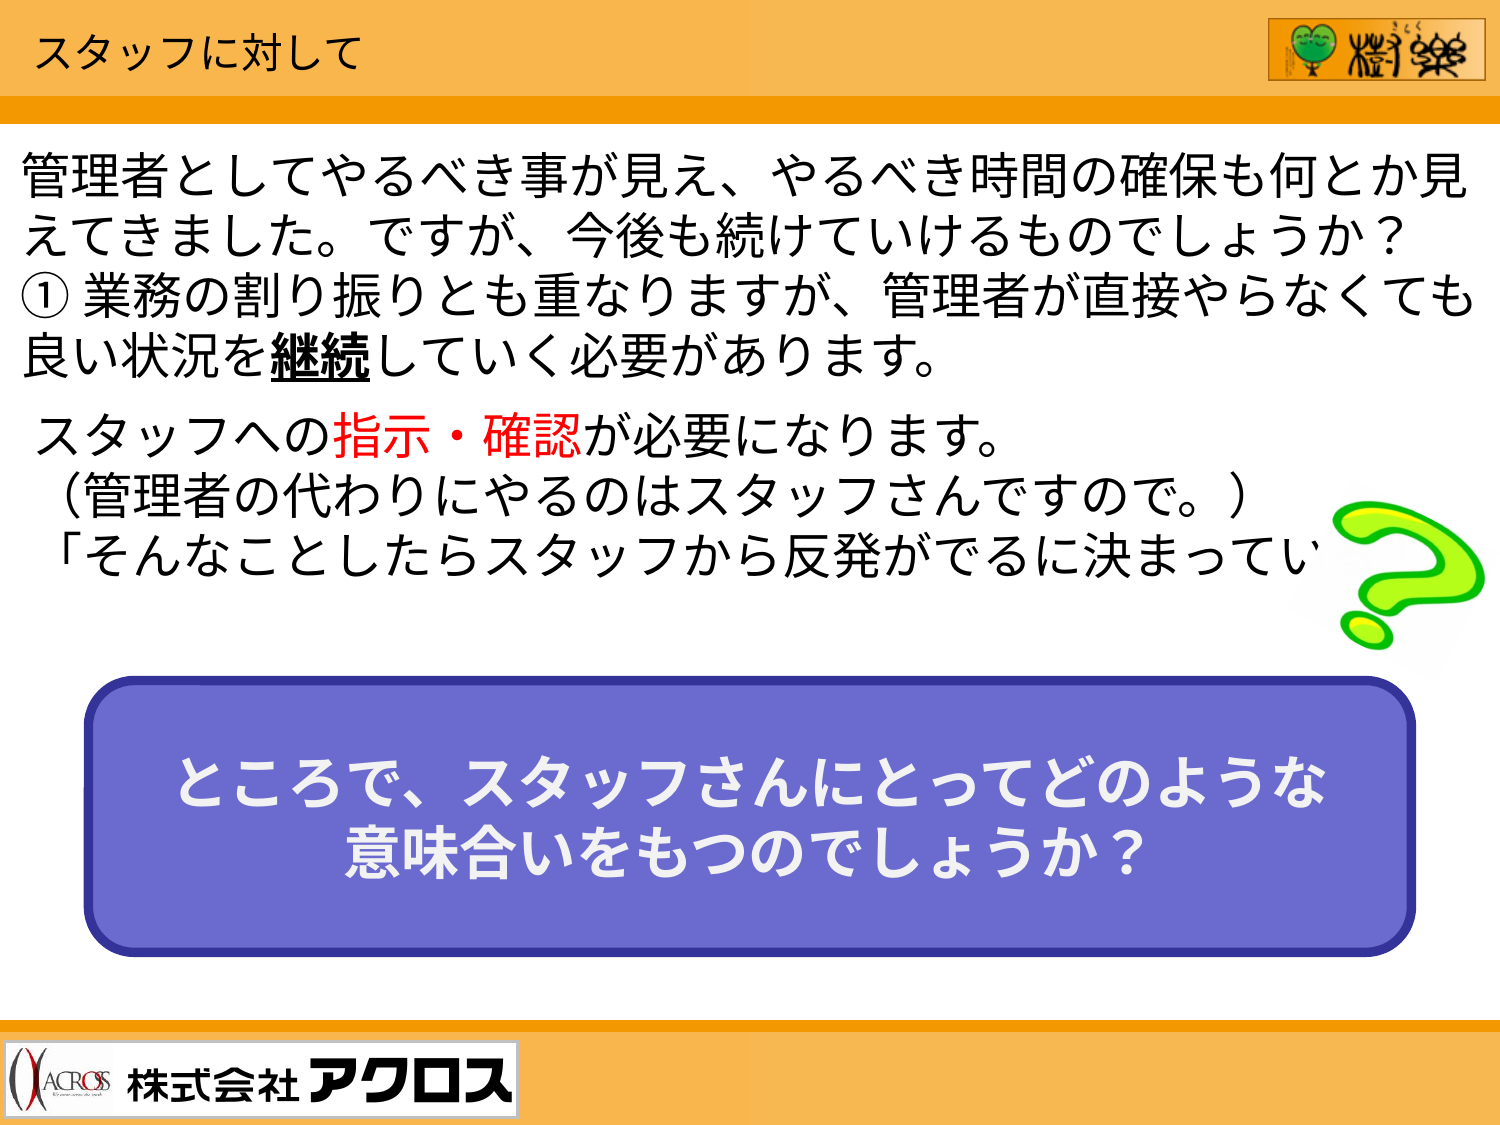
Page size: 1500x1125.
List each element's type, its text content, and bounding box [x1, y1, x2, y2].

picture [0, 1020, 1500, 1125]
text_box スタッフに対して [17, 19, 554, 84]
text_box ところで、スタッフさんにとってどのような 意味合いをもつのでしょうか？ [86, 678, 1414, 955]
text_box 管理者としてやるべき事が見え、やるべき時間の確保も何とか見えてきました。ですが、今後も続けていけるものでしょうか？ ①業務の割り振りとも重なりますが、管理者が直接やらなくても良い状況を継続していく必要があります。 [5, 137, 1500, 392]
picture [1288, 480, 1499, 682]
picture [0, 0, 1500, 124]
text_box スタッフへの指示・確認が必要になります。 （管理者の代わりにやるのはスタッフさんですので。） 「そんなことしたらスタッフから反発がでるに決まっている！」 [17, 397, 1500, 712]
